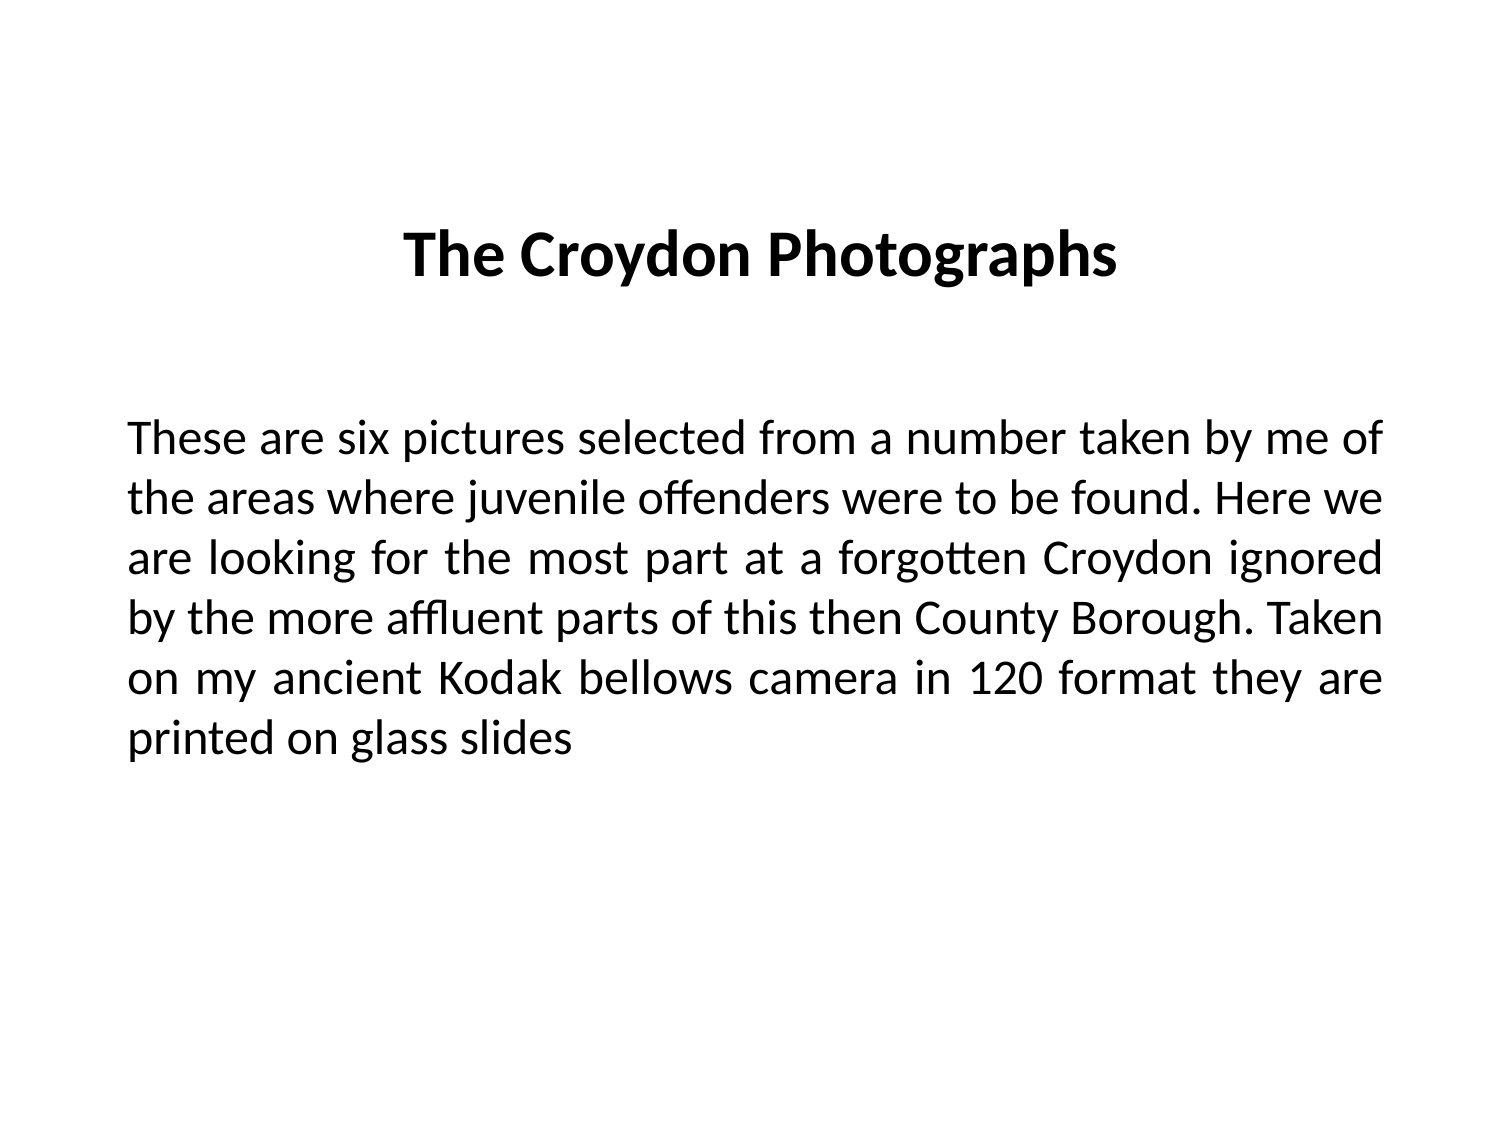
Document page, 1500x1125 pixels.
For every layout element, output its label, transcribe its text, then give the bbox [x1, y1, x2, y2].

title The Croydon Photographs [123, 149, 1399, 350]
subtitle These are six pictures selected from a number taken by me of the areas where juvenile offenders were to be found. Here we are looking for the most part at a forgotten Croydon ignored by the more affluent parts of this then County Borough. Taken on my ancient Kodak bellows camera in 120 format they are printed on glass slides [112, 397, 1400, 925]
